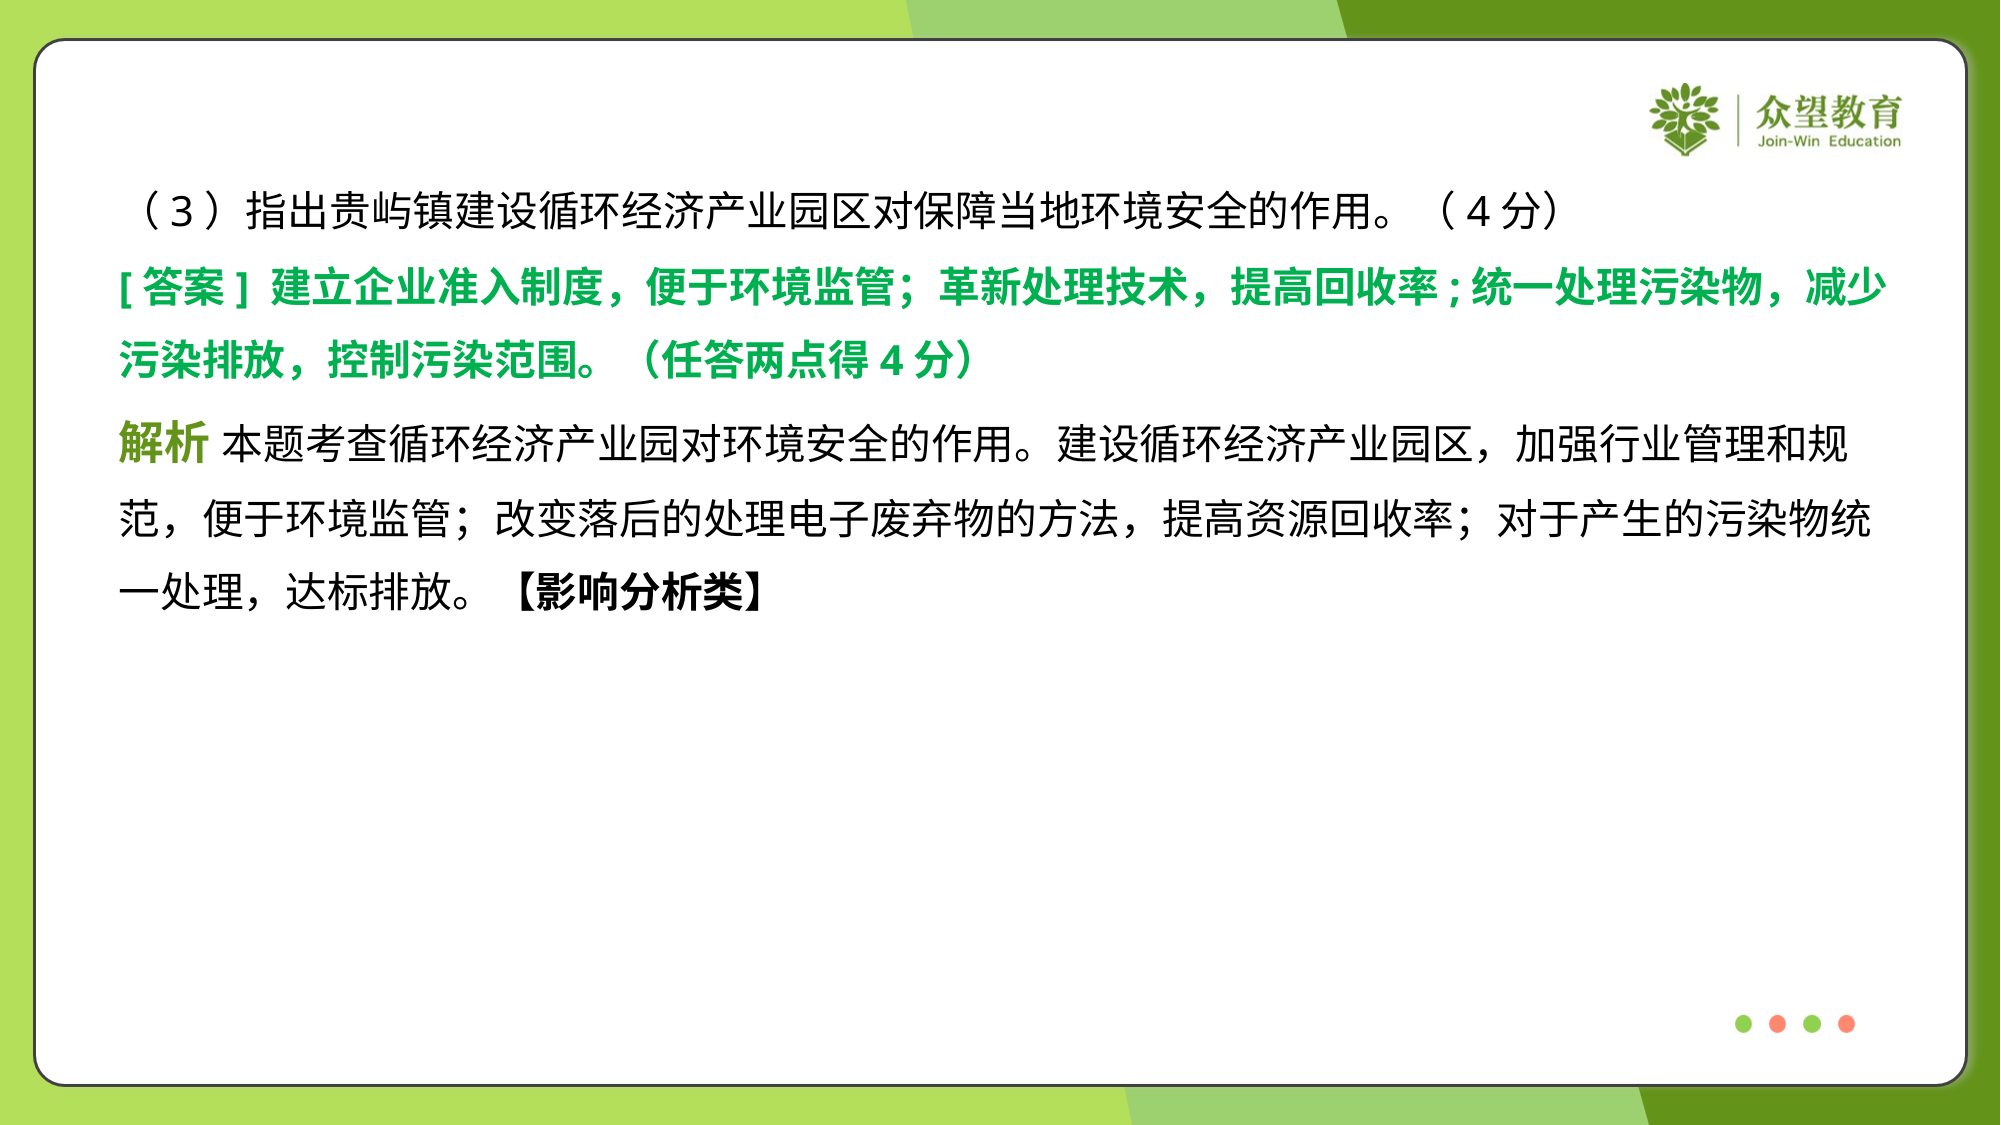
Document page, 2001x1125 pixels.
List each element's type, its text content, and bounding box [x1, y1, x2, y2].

picture [0, 0, 2000, 1125]
text_box [答案] 建立企业准入制度，便于环境监管；革新处理技术，提高回收率;统一处理污染物，减少 污染排放，控制污染范围。（任答两点得4分） [118, 235, 1883, 376]
text_box （3）指出贵屿镇建设循环经济产业园区对保障当地环境安全的作用。（4分） [118, 159, 1883, 227]
text_box 解析 本题考查循环经济产业园对环境安全的作用。建设循环经济产业园区，加强行业管理和规 范，便于环境监管；改变落后的处理电子废弃物的方法，提高资源回收率；对于产生的污染物统 一处理，达标排放。【影响分析类】 [118, 391, 1883, 609]
